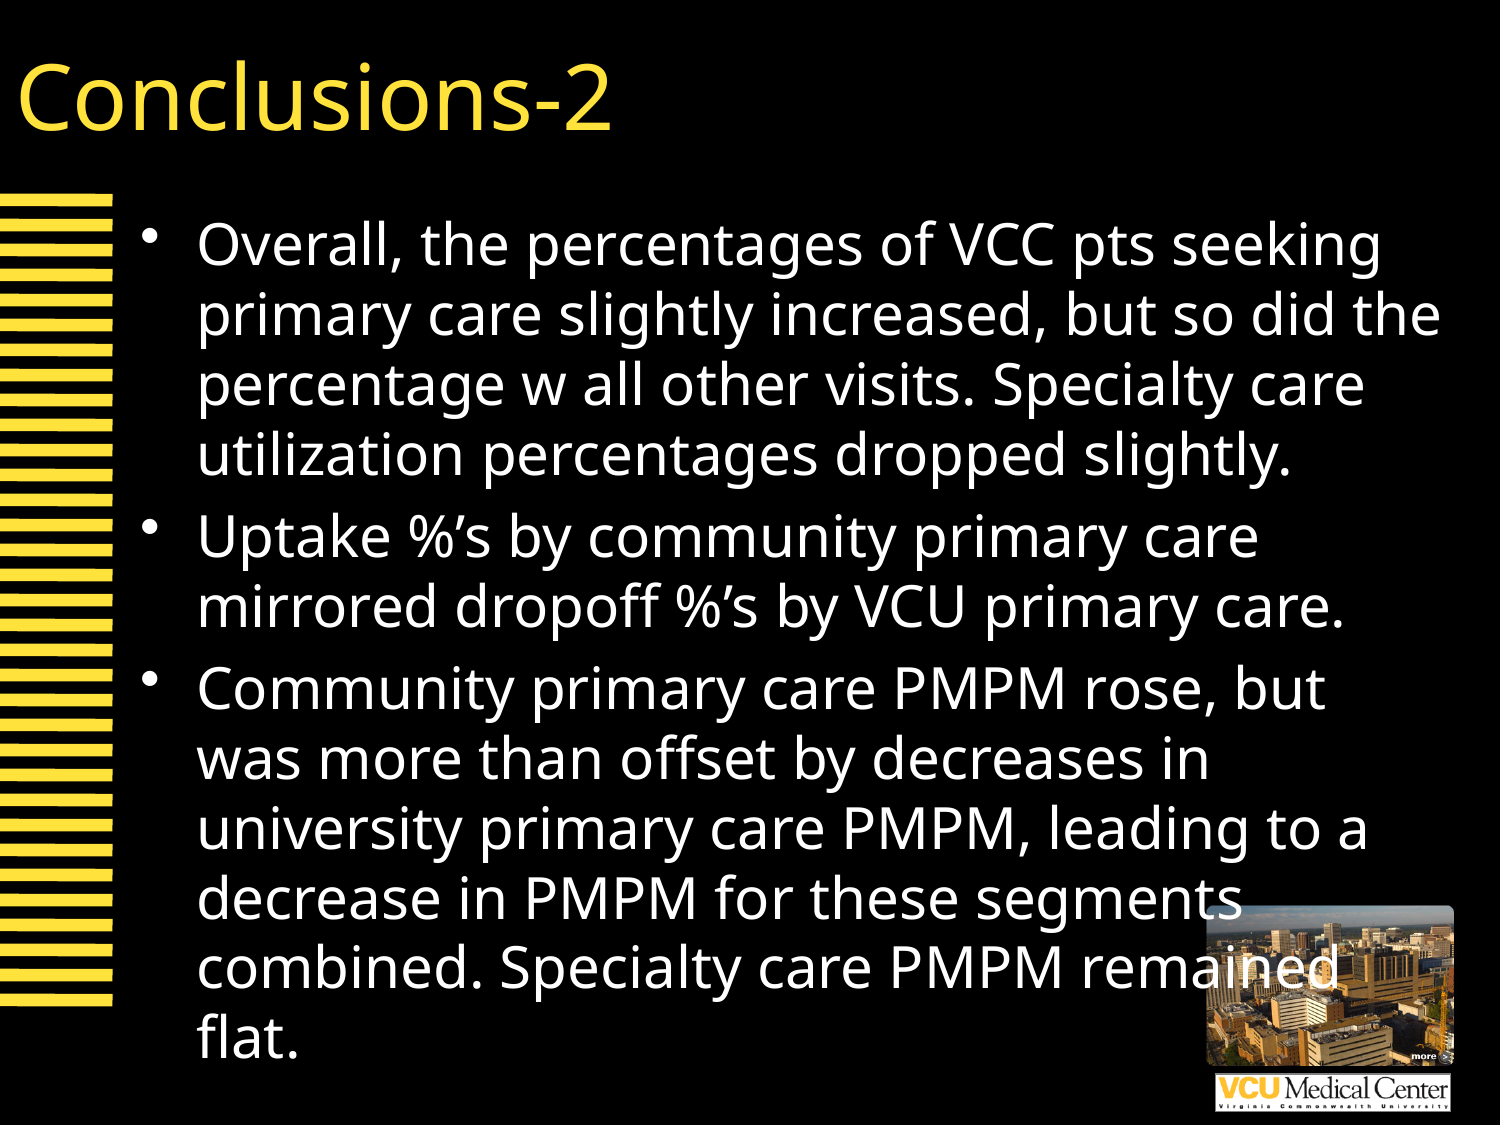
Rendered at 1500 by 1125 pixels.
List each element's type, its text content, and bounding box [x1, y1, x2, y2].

picture [1199, 1000, 1461, 1072]
picture [1216, 1075, 1450, 1111]
list Overall, the percentages of VCC pts seeking primary care slightly increased, but so did the percentage w all other visits. Specialty care utilization percentages dropped slightly. Uptake %’s by community primary care mirrored dropoff %’s by VCU primary care. Community primary care PMPM rose, but was more than offset by decreases in university primary care PMPM, leading to a decrease in PMPM for these segments combined. Specialty care PMPM remained flat. [125, 200, 1463, 1000]
title Conclusions-2 [0, 0, 1275, 188]
